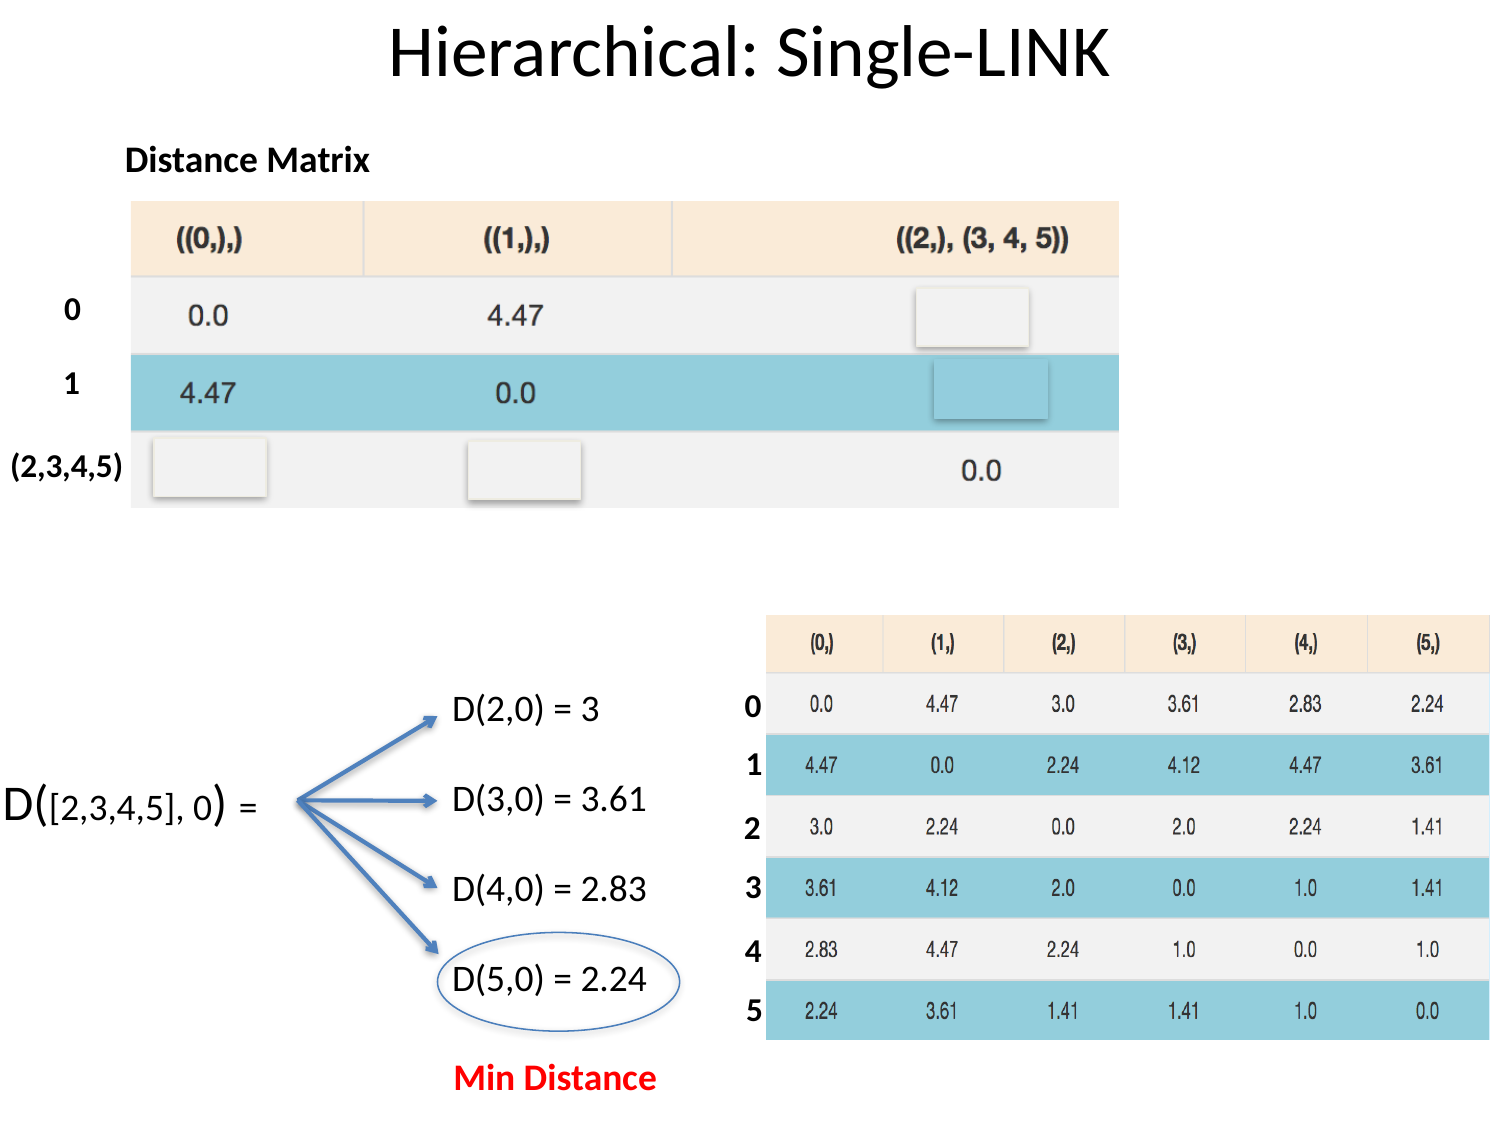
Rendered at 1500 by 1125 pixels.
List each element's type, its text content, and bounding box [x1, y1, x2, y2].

text_box 0 [49, 279, 113, 335]
text_box D(2,0) = 3 D(3,0) = 3.61 D(4,0) = 2.83 D(5,0) = 2.24 [437, 677, 703, 1052]
text_box [436, 931, 681, 1032]
text_box Distance Matrix [110, 127, 505, 188]
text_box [728, 614, 1490, 1040]
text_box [286, 800, 439, 955]
picture [130, 200, 1120, 508]
text_box Min Distance [438, 1045, 685, 1106]
text_box D([2,3,4,5], 0) = [0, 762, 281, 838]
text_box 1 [48, 354, 112, 409]
title Hierarchical: Single-LINK [75, 0, 1425, 99]
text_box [286, 715, 438, 799]
text_box (2,3,4,5) [0, 436, 125, 492]
